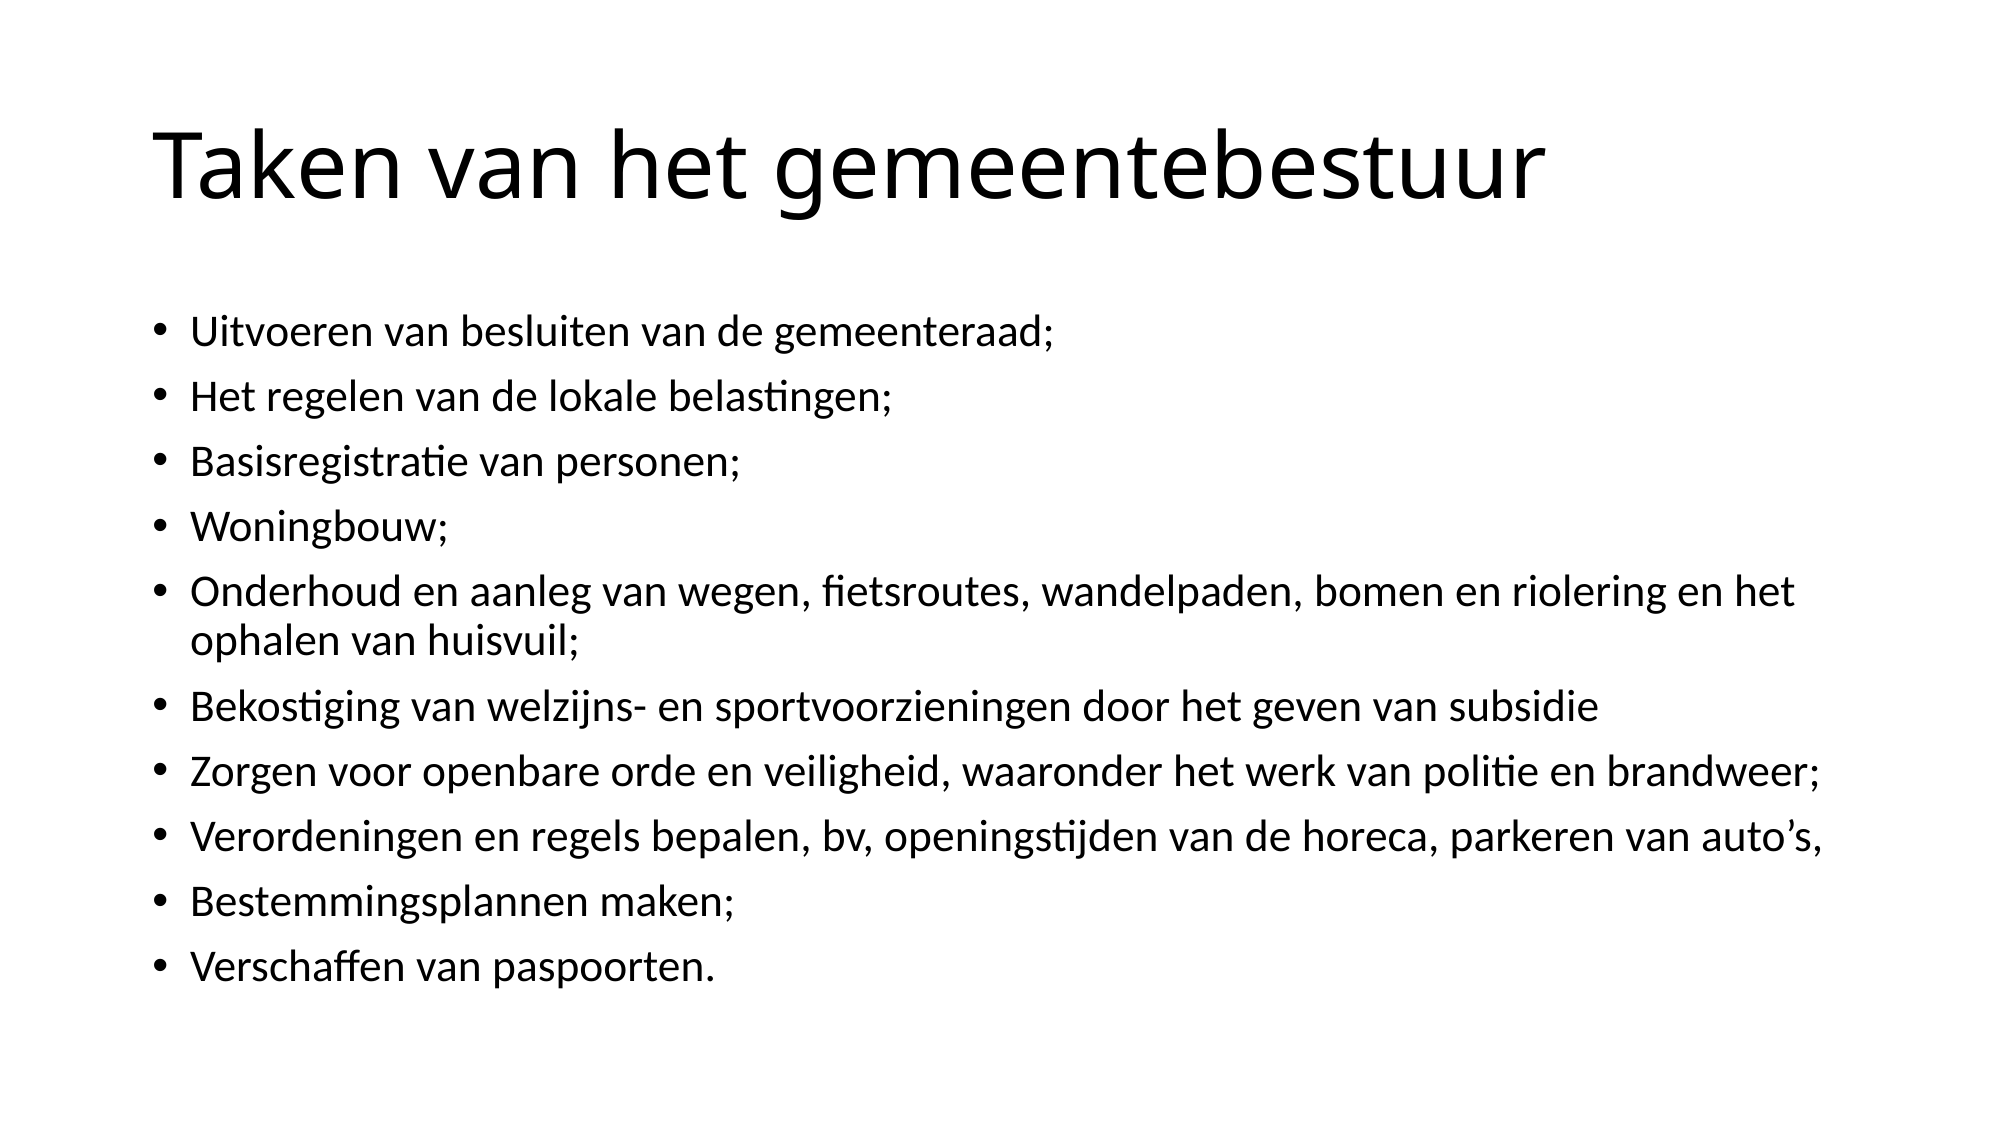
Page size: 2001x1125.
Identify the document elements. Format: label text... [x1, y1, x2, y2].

title Taken van het gemeentebestuur [137, 59, 1863, 278]
list Uitvoeren van besluiten van de gemeenteraad; Het regelen van de lokale belastingen; Basisregistratie van personen; Woningbouw; Onderhoud en aanleg van wegen, fietsroutes, wandelpaden, bomen en riolering en het ophalen van huisvuil; Bekostiging van welzijns- en sportvoorzieningen door het geven van subsidie Zorgen voor openbare orde en veiligheid, waaronder het werk van politie en brandweer; Verordeningen en regels bepalen, bv, openingstijden van de horeca, parkeren van auto’s, Bestemmingsplannen maken; Verschaffen van paspoorten. [137, 299, 1863, 1014]
